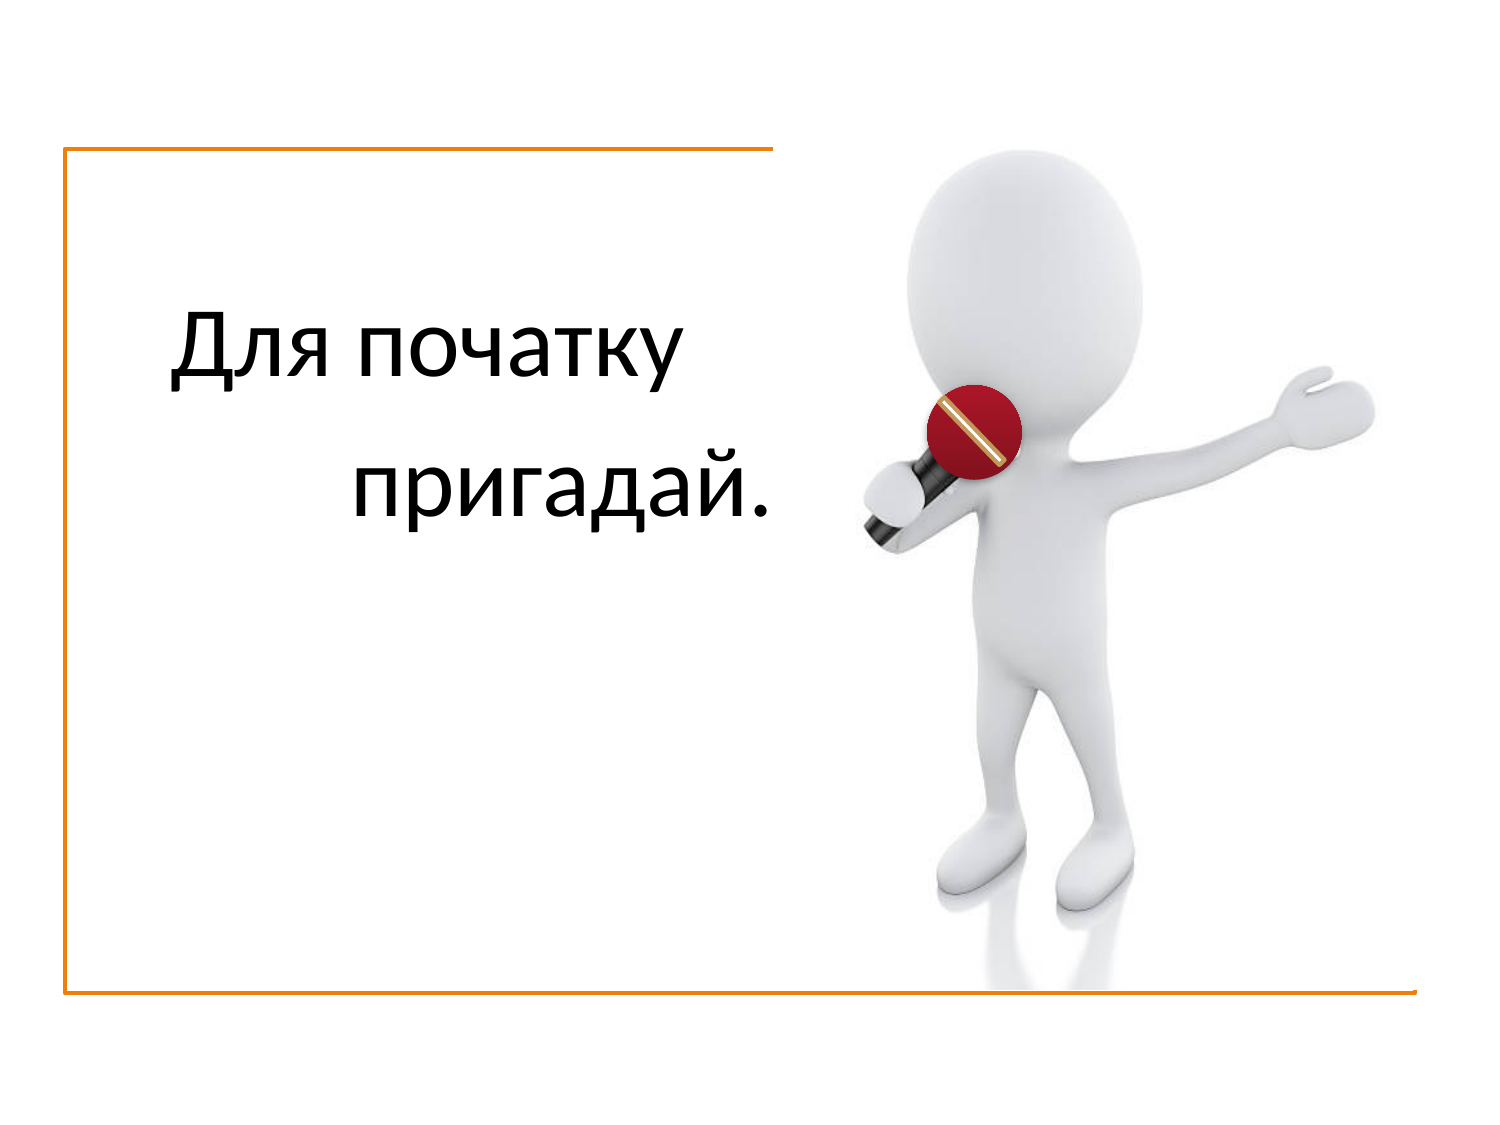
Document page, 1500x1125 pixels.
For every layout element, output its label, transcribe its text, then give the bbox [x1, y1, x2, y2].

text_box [773, 113, 1419, 990]
list Для початку пригадай. [63, 147, 770, 995]
